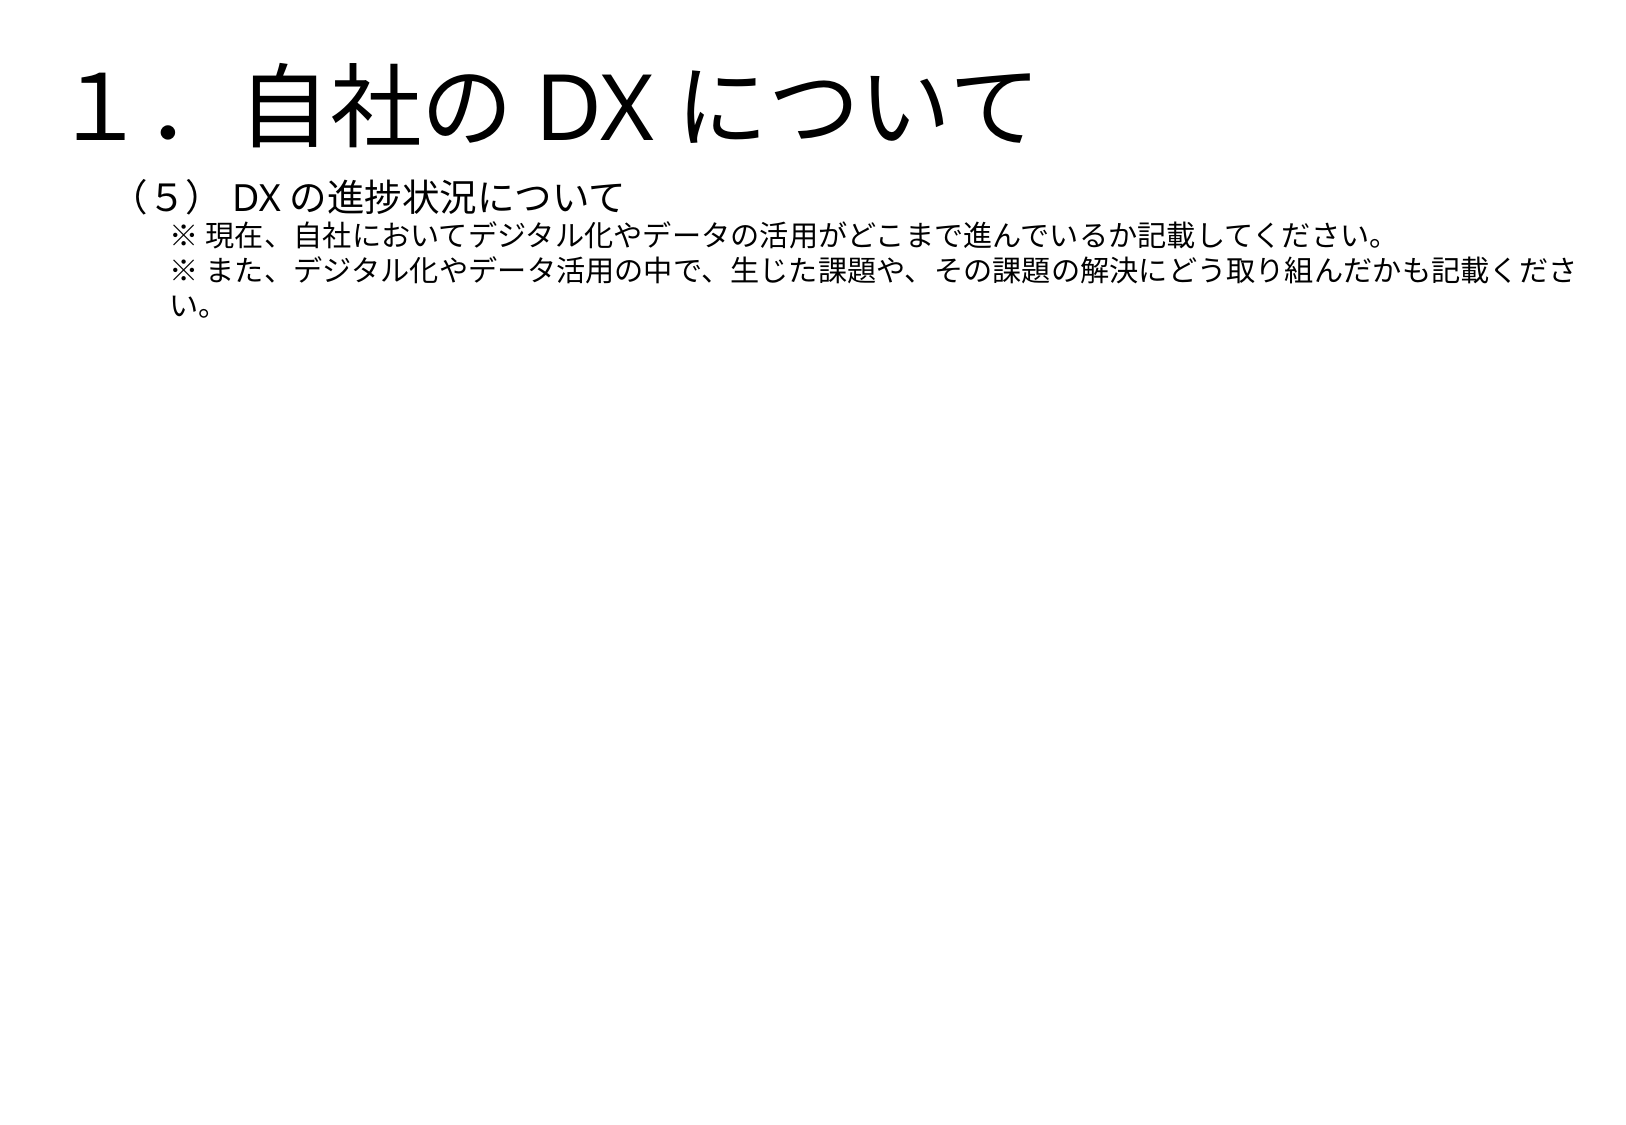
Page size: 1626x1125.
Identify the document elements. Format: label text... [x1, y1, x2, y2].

title １．自社のDXについて [43, 16, 1114, 205]
text_box （５）DXの進捗状況について [98, 173, 813, 219]
text_box ※現在、自社においてデジタル化やデータの活用がどこまで進んでいるか記載してください。 ※また、デジタル化やデータ活用の中で、生じた課題や、その課題の解決にどう取り組んだかも記載ください。 [157, 217, 1612, 322]
